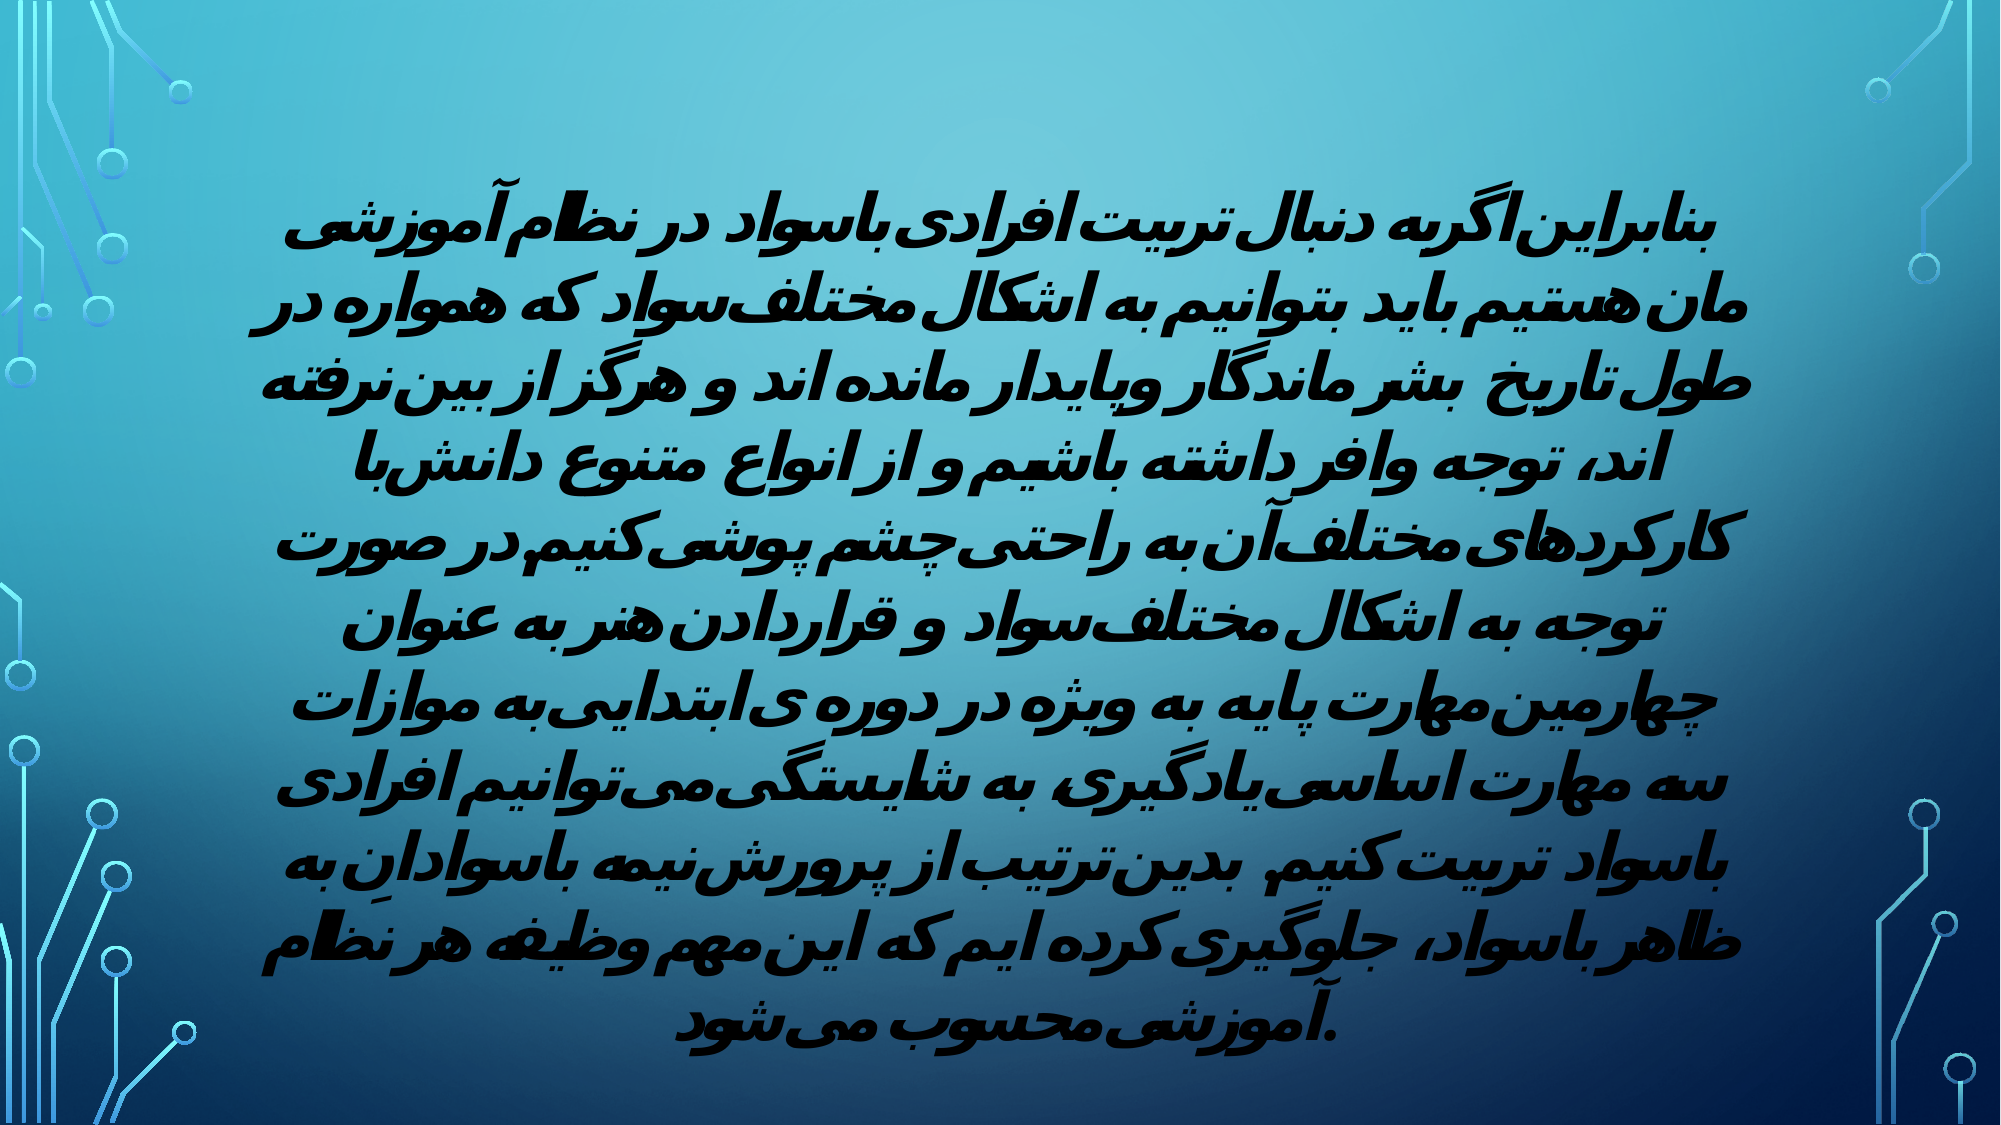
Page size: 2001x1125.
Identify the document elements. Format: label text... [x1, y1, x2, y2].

text_box بنابراین اگربه دنبال تربیت افرادی باسواد در نظام آموزشی مان هستیم باید بتوانیم به اشکال مختلف سواد که همواره در طول تاریخ بشر ماندگار وپایدار مانده اند و هرگز از بین نرفته اند، توجه وافر داشته باشیم و از انواع متنوع دانش با کارکردهای مختلف آن به راحتی چشم پوشی کنیم.در صورت توجه به اشکال مختلف سواد و قراردادن هنر به عنوان چهارمین مهارت پایه به ویژه در دوره ی ابتدایی به موازات سه مهارت اساسی یادگیری، به شایستگی می توانیم افرادی باسواد تربیت کنیم. بدین ترتیب از پرورش نیمه باسوادانِ به ظاهر باسواد، جلوگیری کرده ایم که این مهم وظیفه هر نظام آموزشی محسوب می شود. [245, 166, 1775, 1062]
